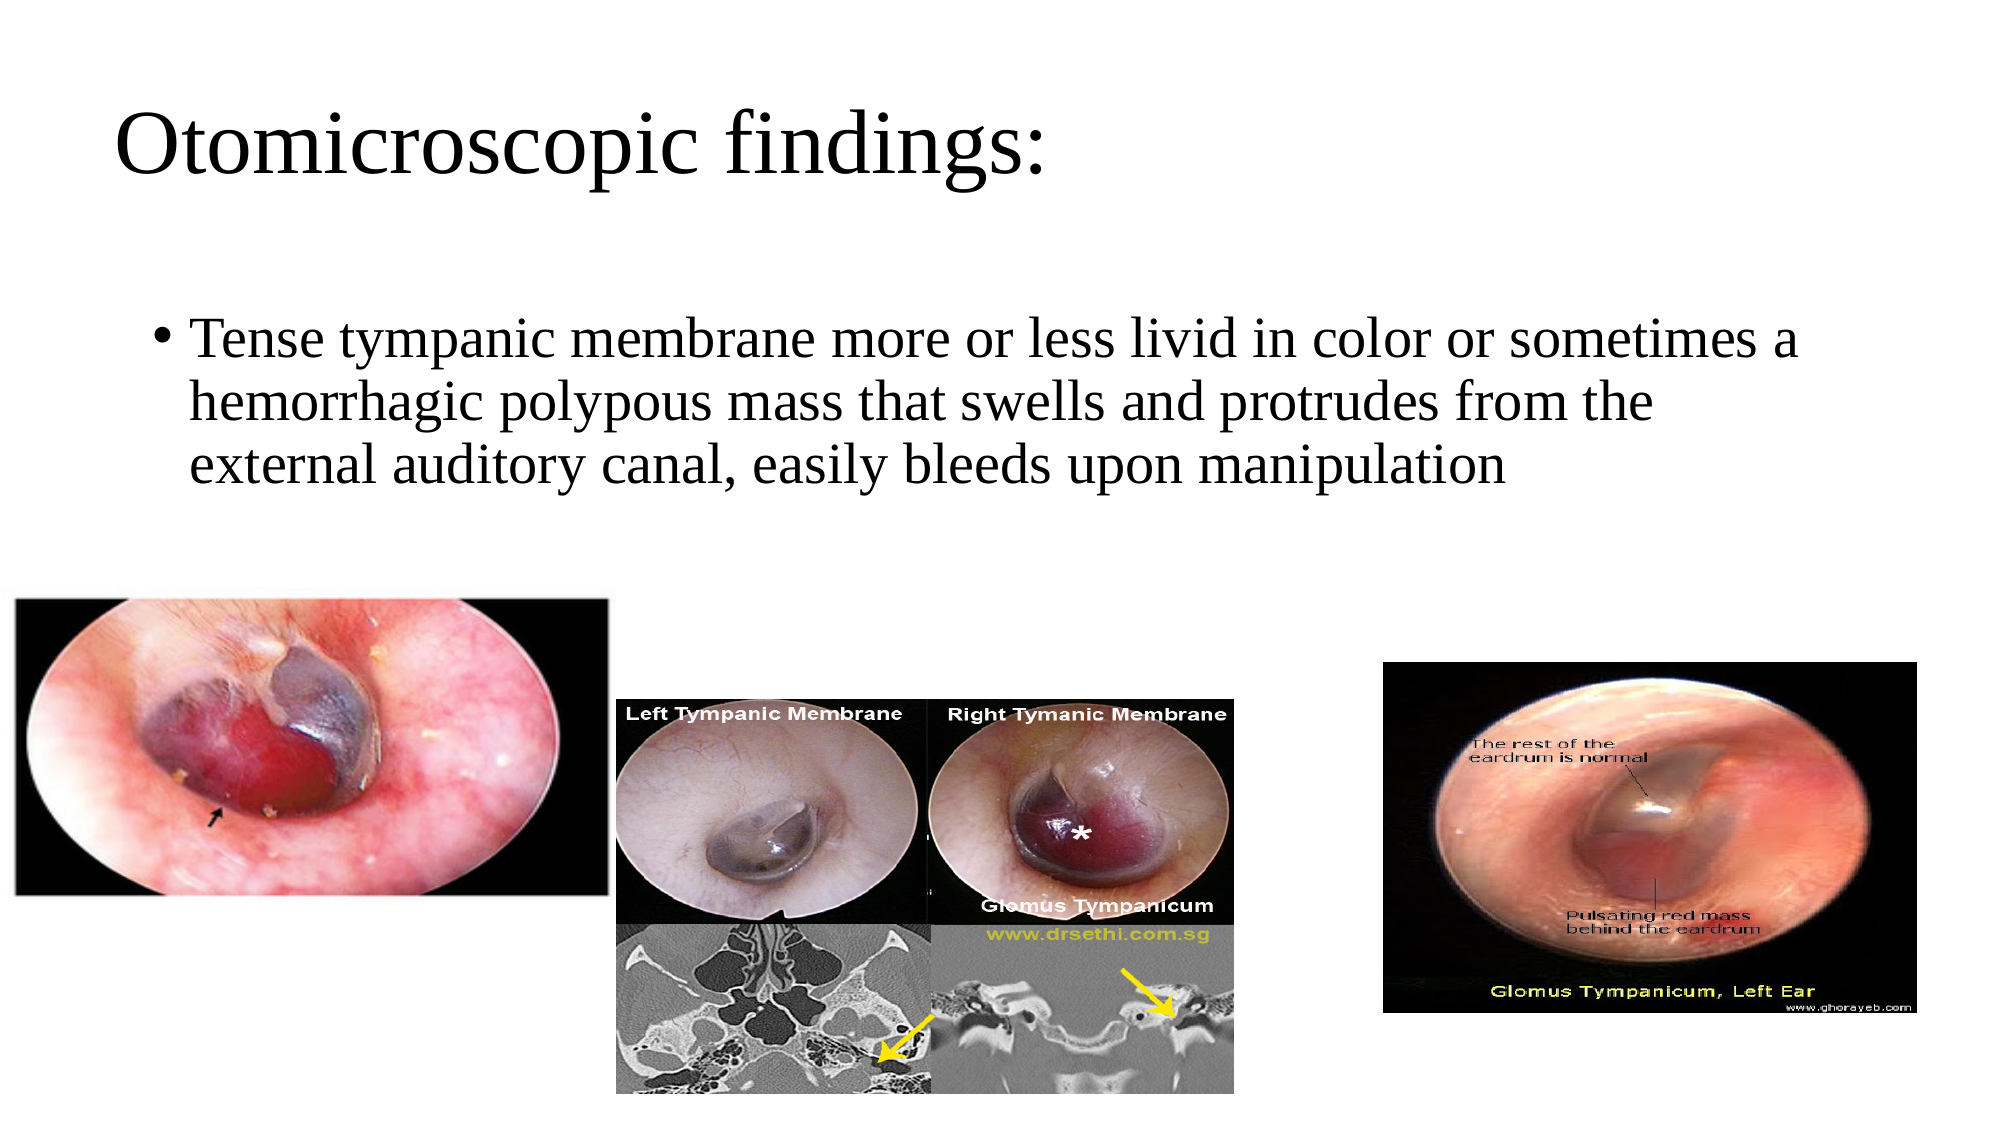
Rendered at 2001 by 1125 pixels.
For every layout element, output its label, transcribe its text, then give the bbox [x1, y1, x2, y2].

picture [0, 587, 1234, 1094]
title Otomicroscopic findings: [99, 50, 1900, 238]
list Tense tympanic membrane more or less livid in color or sometimes a hemorrhagic polypous mass that swells and protrudes from the external auditory canal, easily bleeds upon manipulation [137, 299, 1863, 1014]
picture [1383, 662, 1917, 1013]
